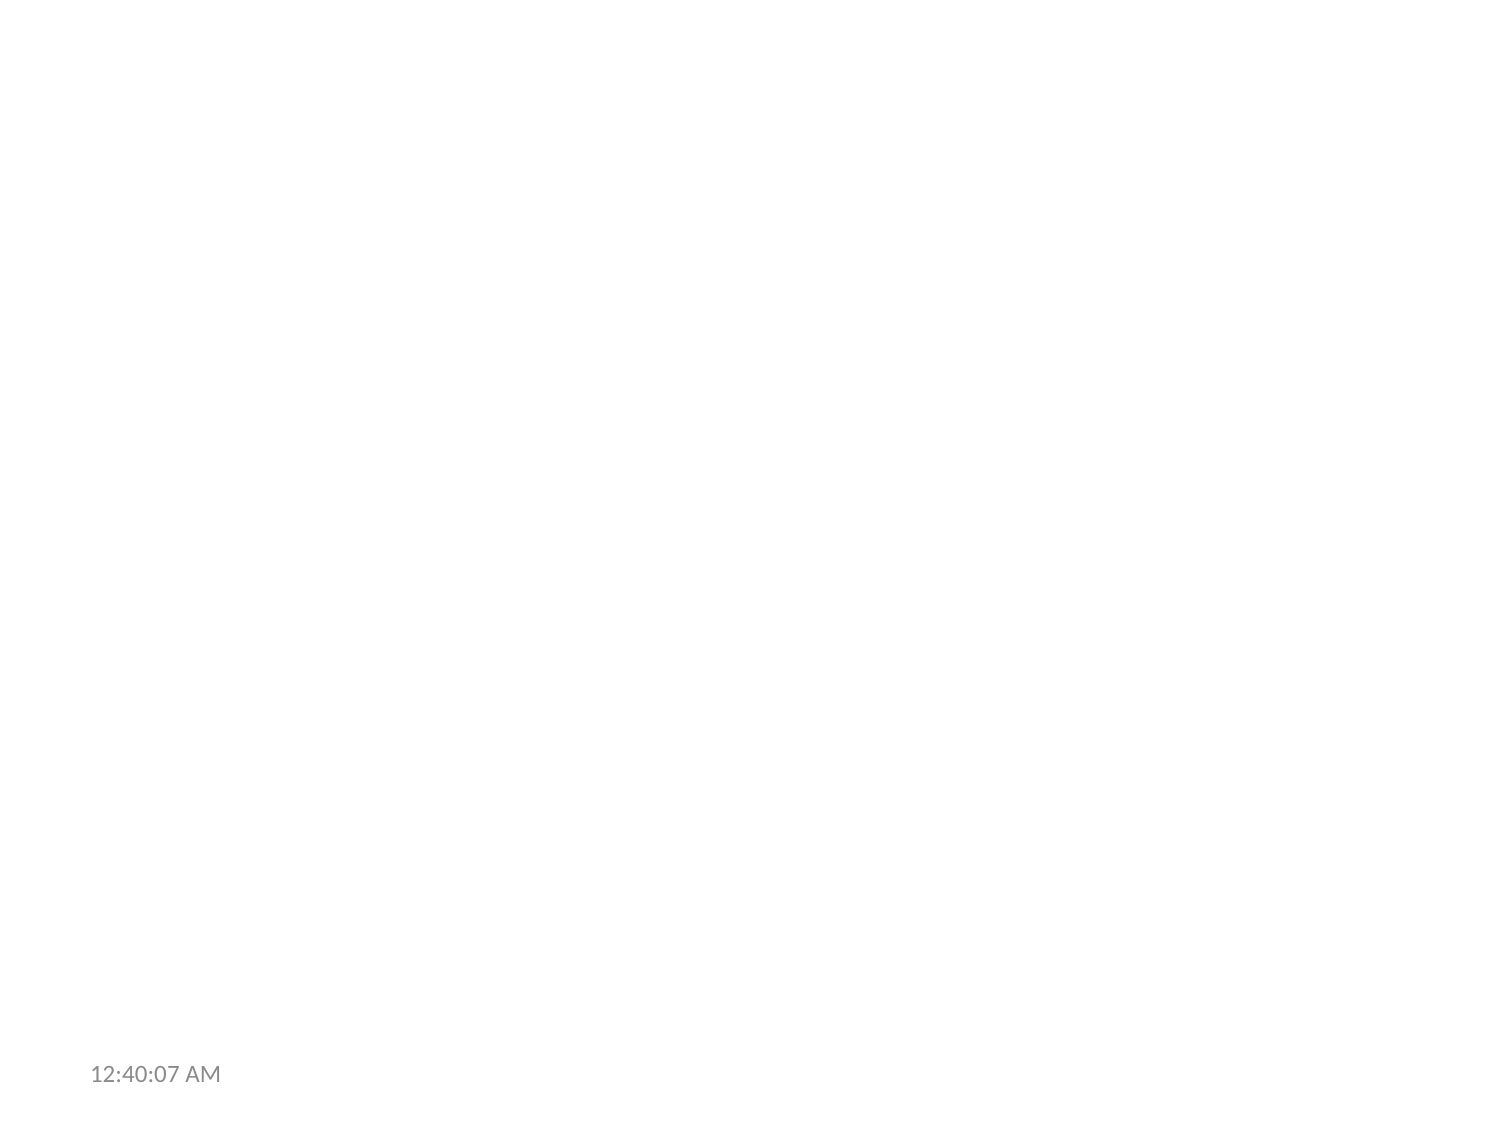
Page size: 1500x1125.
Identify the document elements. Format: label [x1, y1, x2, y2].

slide_number [75, 1042, 425, 1103]
